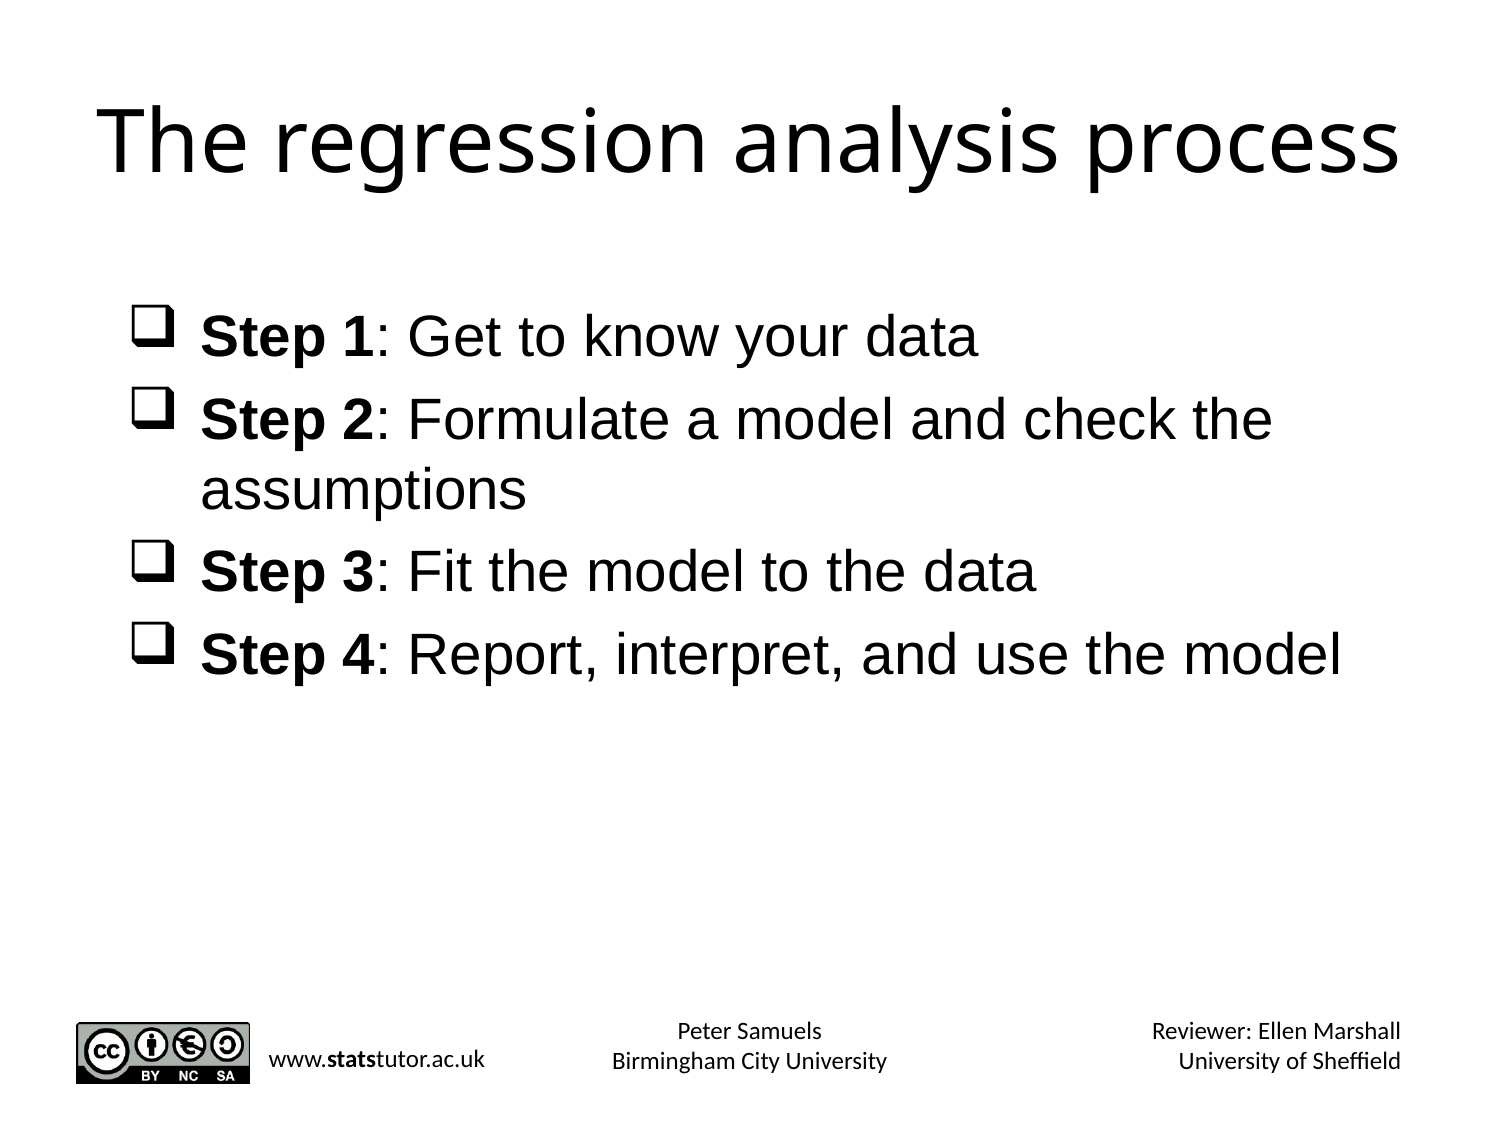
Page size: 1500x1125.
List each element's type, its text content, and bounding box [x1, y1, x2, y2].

text_box Peter Samuels Birmingham City University [549, 1007, 951, 1083]
list Step 1: Get to know your data Step 2: Formulate a model and check the assumptions Step 3: Fit the model to the data Step 4: Report, interpret, and use the model [112, 290, 1388, 928]
text_box Reviewer: Ellen Marshall University of Sheffield [1038, 1007, 1417, 1083]
text_box www.statstutor.ac.uk [254, 1035, 573, 1080]
title The regression analysis process [75, 45, 1425, 244]
picture [76, 1022, 251, 1084]
